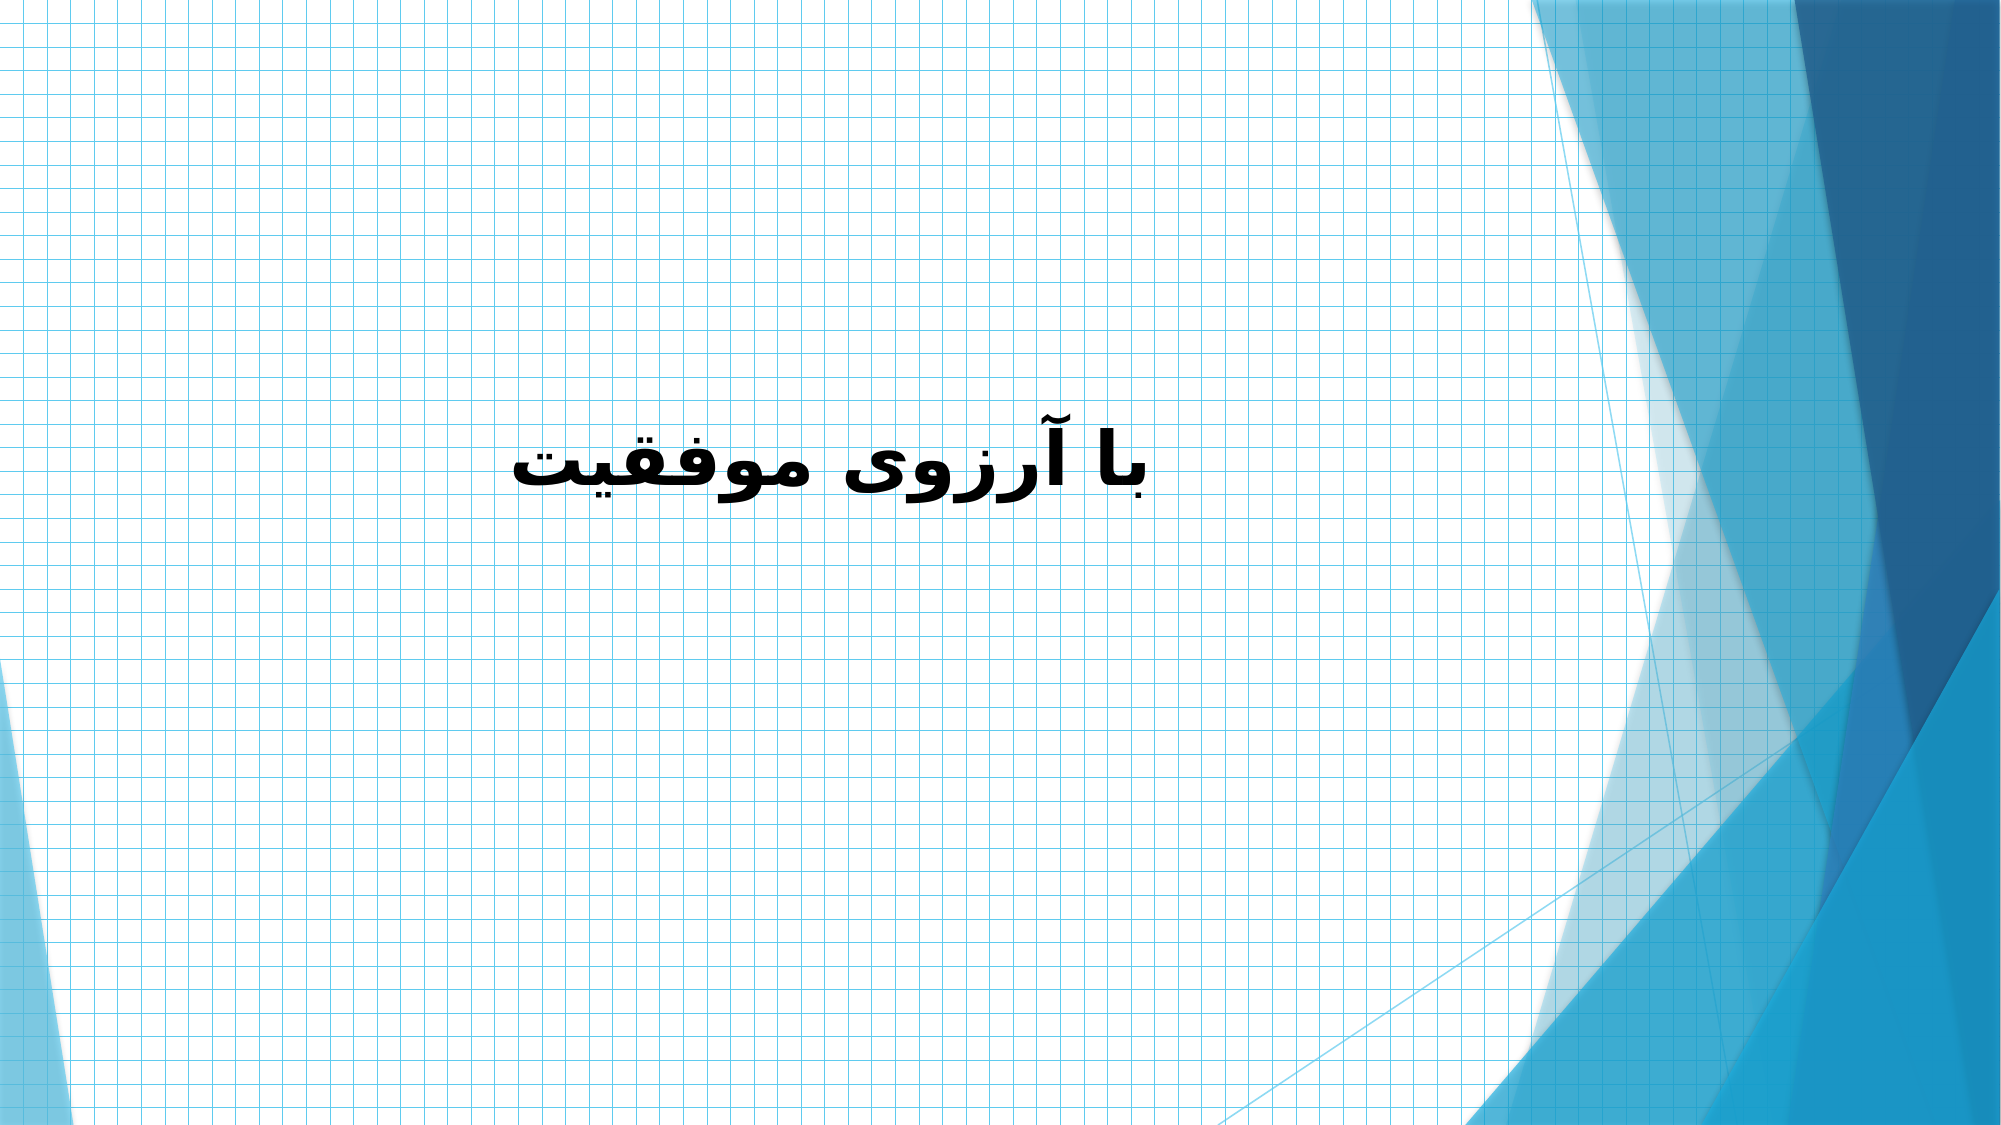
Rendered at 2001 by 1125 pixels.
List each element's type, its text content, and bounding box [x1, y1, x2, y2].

text_box با آرزوی موفقیت [450, 403, 1211, 509]
